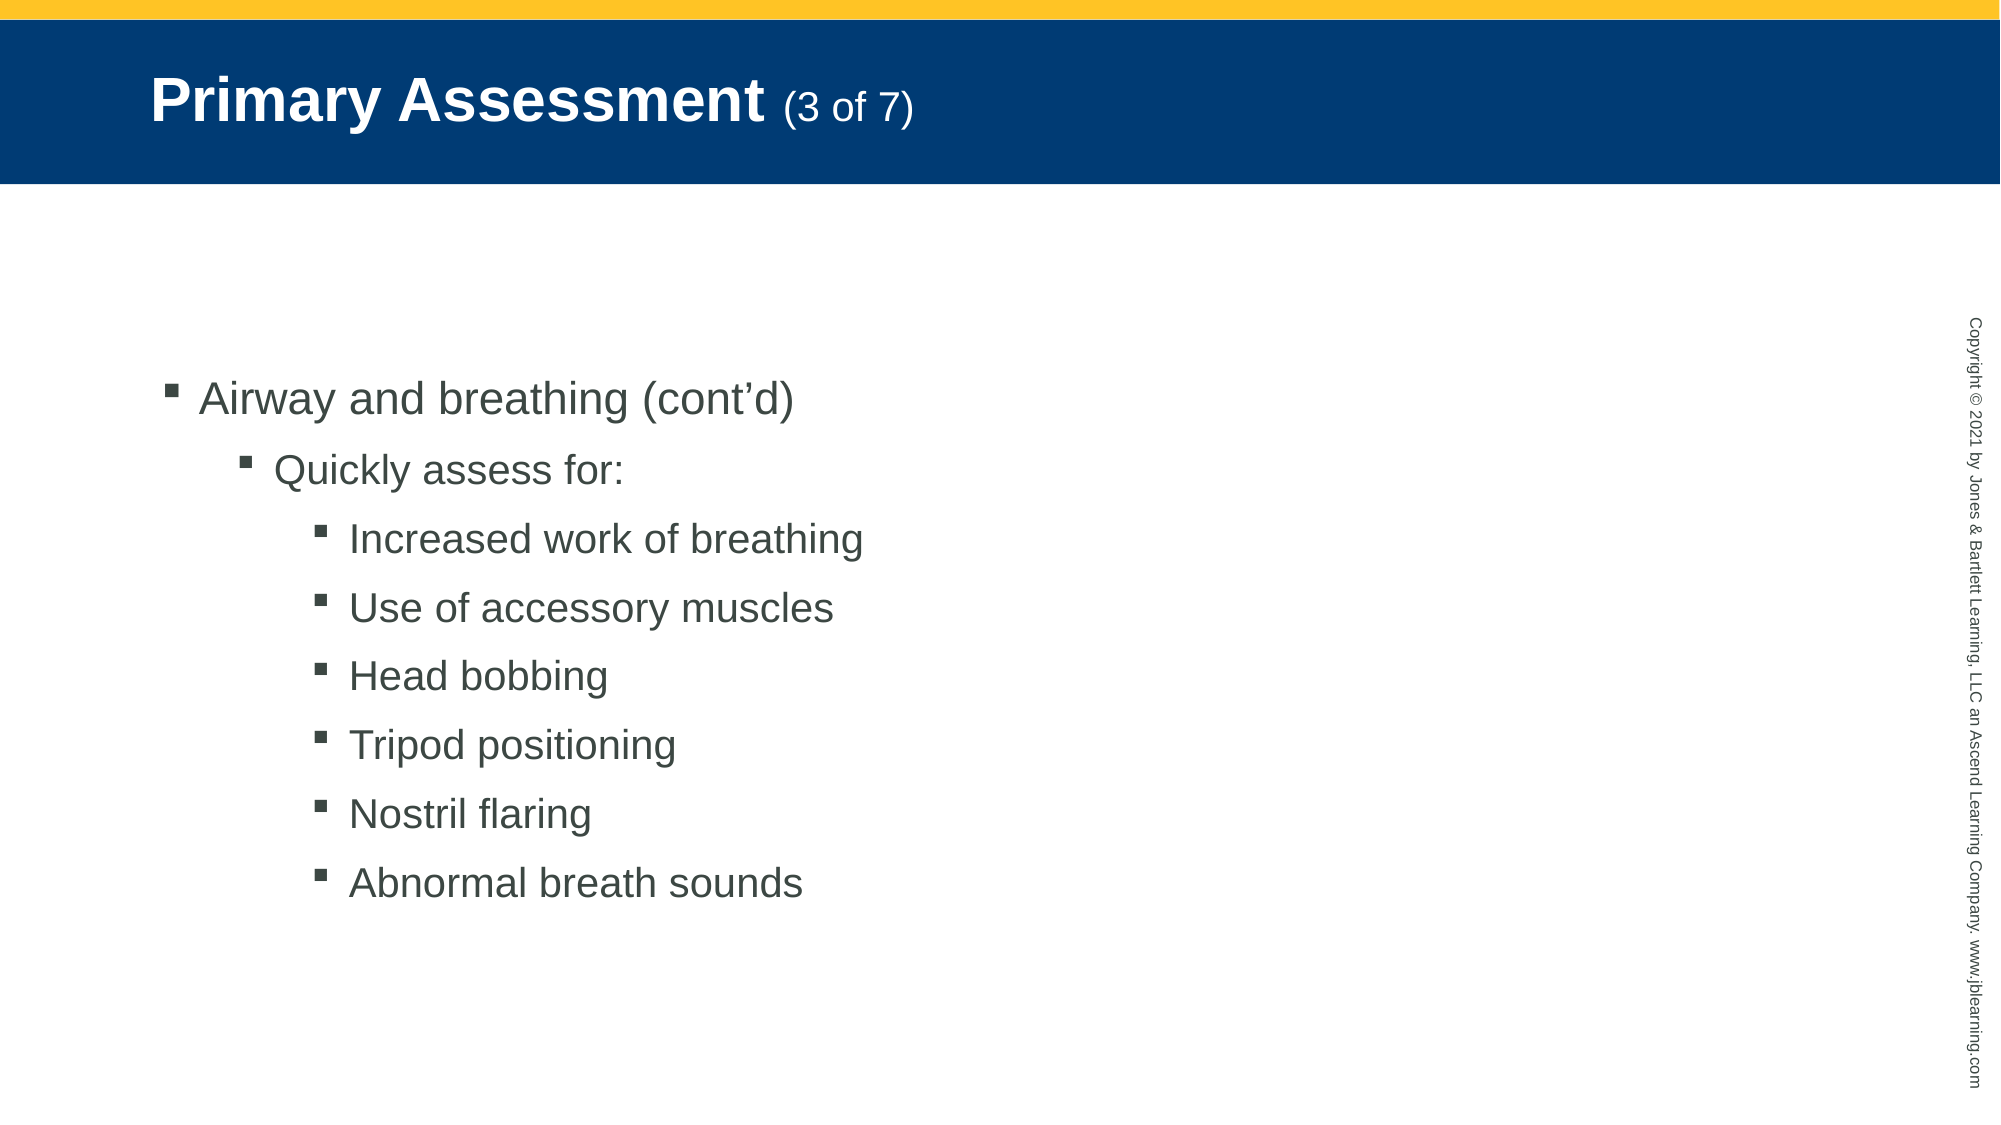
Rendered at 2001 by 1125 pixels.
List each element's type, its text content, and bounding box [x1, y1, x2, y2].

title Primary Assessment (3 of 7) [0, 19, 2000, 185]
list Airway and breathing (cont’d) Quickly assess for: Increased work of breathing Use of accessory muscles Head bobbing Tripod positioning Nostril flaring Abnormal breath sounds [146, 361, 1859, 1016]
